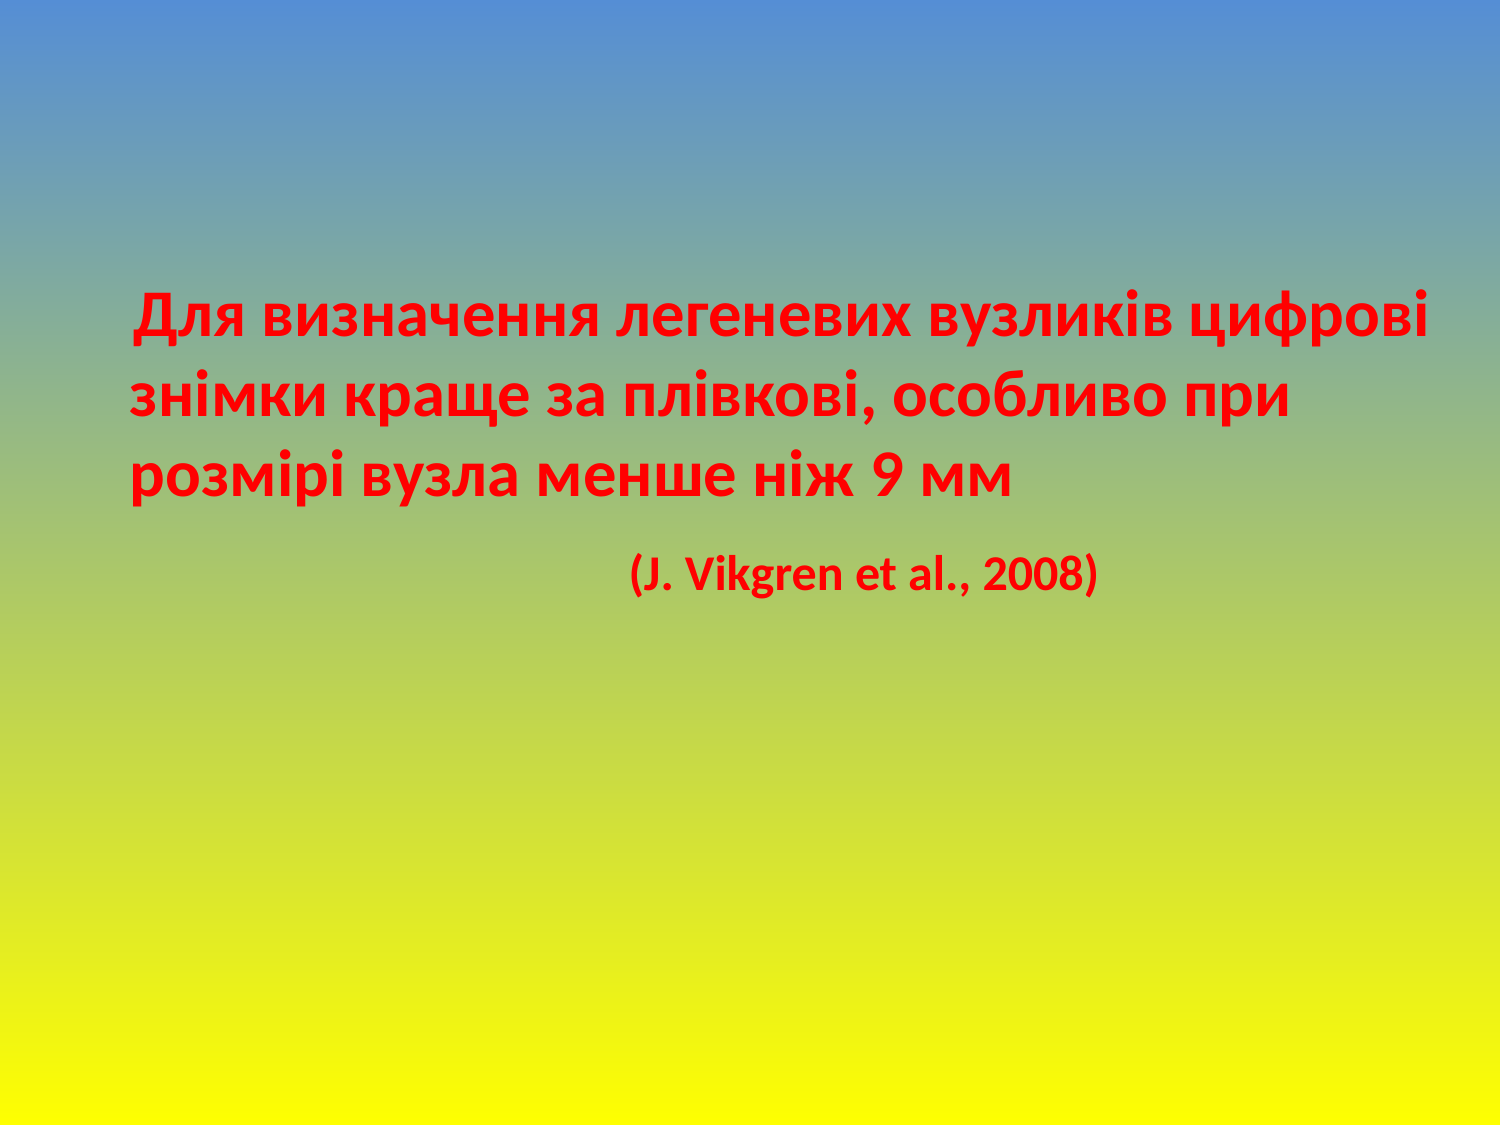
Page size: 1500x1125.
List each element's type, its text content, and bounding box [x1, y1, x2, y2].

list Для визначення легеневих вузликів цифрові знімки краще за плівкові, особливо при розмірі вузла менше ніж 9 мм (J. Vikgren et al., 2008) [58, 262, 1454, 1005]
